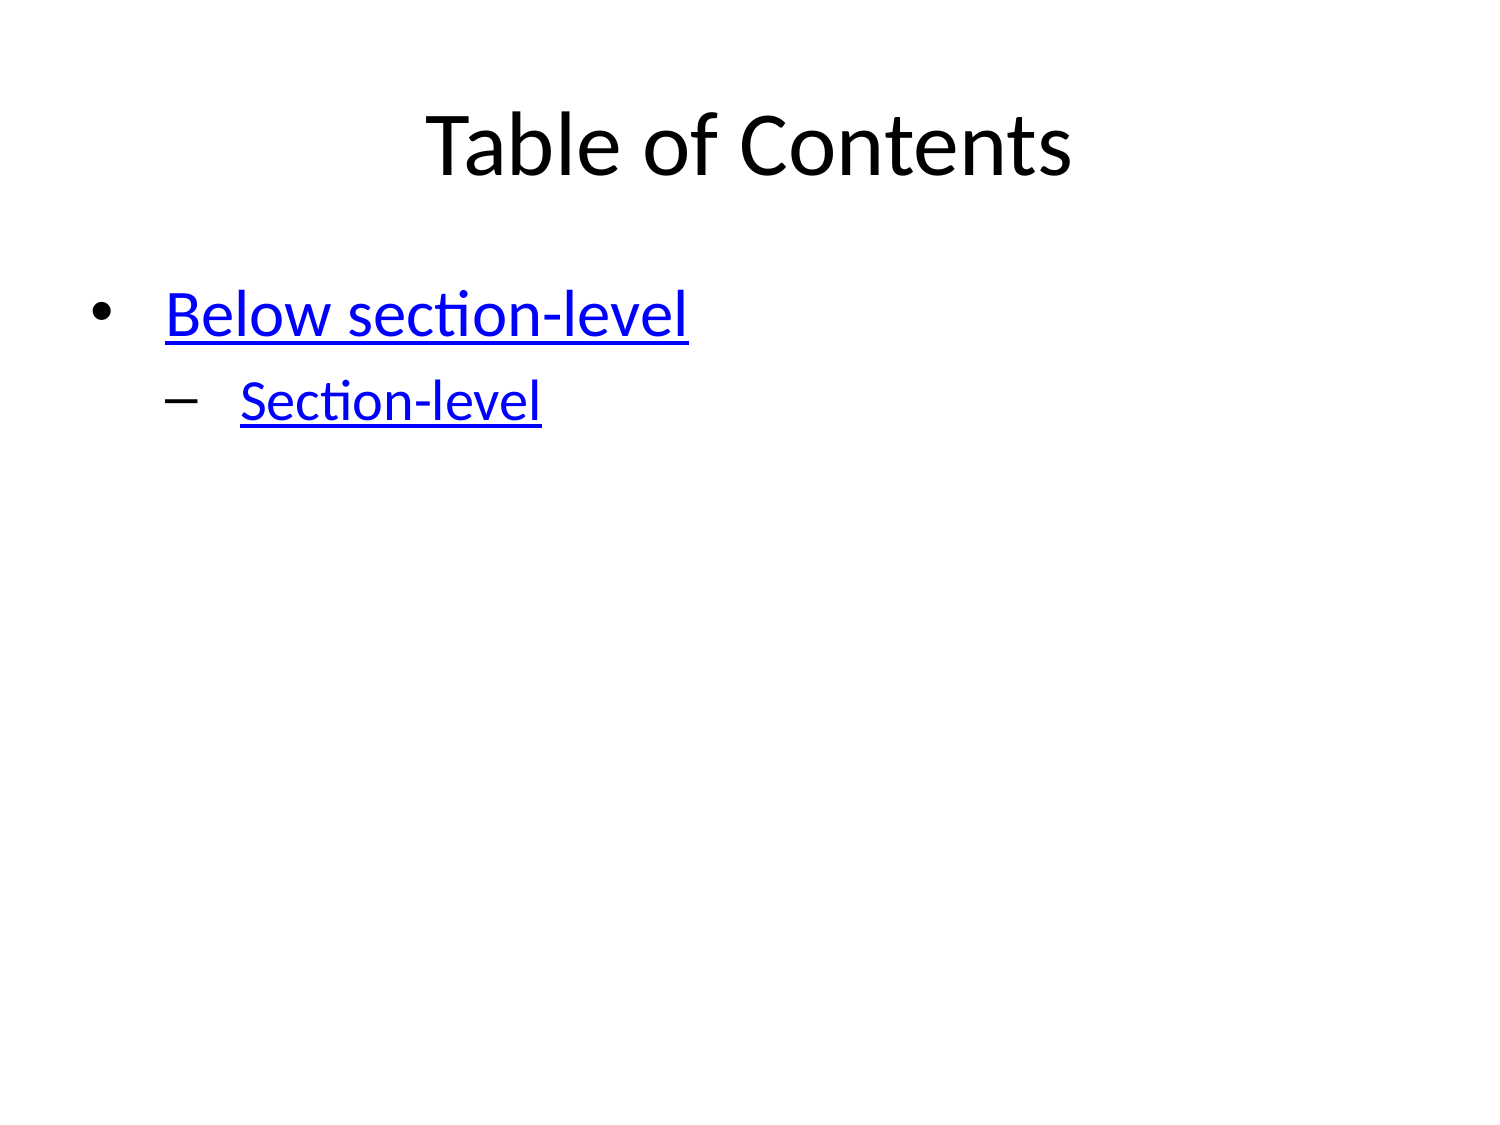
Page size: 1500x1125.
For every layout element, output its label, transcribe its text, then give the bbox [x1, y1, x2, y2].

title Table of Contents [75, 45, 1425, 233]
list Below section-level Section-level [75, 262, 1425, 1005]
